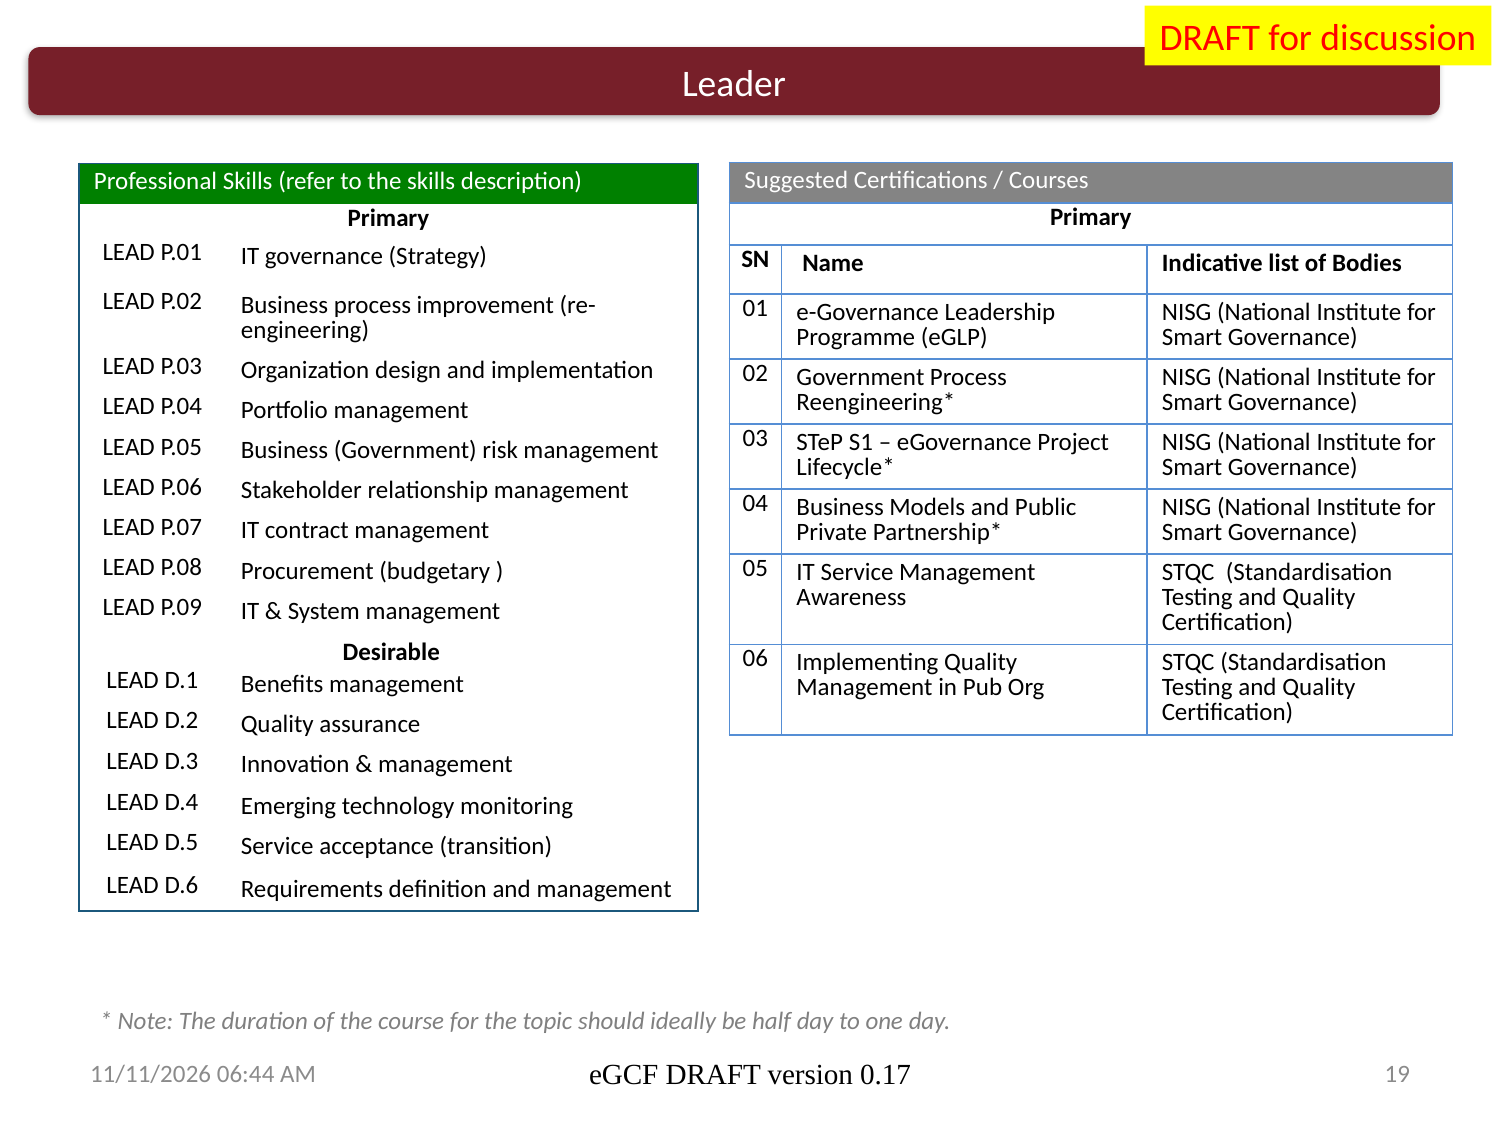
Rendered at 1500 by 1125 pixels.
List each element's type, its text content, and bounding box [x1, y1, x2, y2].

table_cell LEAD D.6 [80, 871, 226, 910]
table_header Suggested Certifications / Courses [730, 163, 1452, 202]
table_cell Business (Government) risk management [226, 433, 697, 473]
table_cell Business Models and Public Private Partnership* [782, 490, 1146, 553]
table_cell LEAD P.07 [80, 513, 226, 553]
text_box Leader [27, 46, 1441, 116]
table_cell Business process improvement (re-engineering) [226, 287, 697, 352]
table_cell LEAD P.01 [80, 238, 226, 287]
table_cell LEAD P.08 [80, 553, 226, 593]
table_cell NISG (National Institute for Smart Governance) [1148, 295, 1452, 358]
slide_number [75, 1042, 425, 1103]
table_cell Benefits management [226, 666, 697, 706]
table_cell IT & System management [226, 593, 697, 638]
table_cell Desirable [80, 638, 697, 666]
table_cell e-Governance Leadership Programme (eGLP) [782, 295, 1146, 358]
table_cell Requirements definition and management [226, 871, 697, 910]
footer eGCF DRAFT version 0.17 [512, 1042, 988, 1103]
table_cell Innovation & management [226, 747, 697, 788]
table_cell Service acceptance (transition) [226, 828, 697, 871]
table_cell Emerging technology monitoring [226, 788, 697, 828]
table_cell LEAD P.04 [80, 392, 226, 433]
table_cell STQC (Standardisation Testing and Quality Certification) [1148, 645, 1452, 734]
table_cell LEAD P.05 [80, 433, 226, 473]
table_cell Procurement (budgetary ) [226, 553, 697, 593]
table_cell LEAD P.03 [80, 352, 226, 392]
table_cell IT governance (Strategy) [226, 238, 697, 287]
text_box * Note: The duration of the course for the topic should ideally be half day to one day. [84, 997, 968, 1042]
slide_number 19 [1074, 1042, 1425, 1103]
table_cell Primary [730, 204, 1452, 244]
table_cell NISG (National Institute for Smart Governance) [1148, 360, 1452, 423]
table_cell Name [782, 246, 1146, 293]
table_cell Stakeholder relationship management [226, 473, 697, 513]
table_cell IT Service Management Awareness [782, 555, 1146, 644]
table_cell 01 [730, 295, 781, 358]
table_cell 05 [730, 555, 781, 644]
text_box DRAFT for discussion [1144, 5, 1492, 66]
table_cell LEAD D.2 [80, 706, 226, 747]
table_cell LEAD D.4 [80, 788, 226, 828]
table_cell LEAD D.3 [80, 747, 226, 788]
table_cell STeP S1 – eGovernance Project Lifecycle* [782, 425, 1146, 488]
table_cell 04 [730, 490, 781, 553]
table_header Professional Skills (refer to the skills description) [80, 164, 697, 204]
table_cell Quality assurance [226, 706, 697, 747]
table_cell Primary [80, 204, 697, 238]
table_cell LEAD D.5 [80, 828, 226, 871]
table_cell 06 [730, 645, 781, 734]
table_cell NISG (National Institute for Smart Governance) [1148, 490, 1452, 553]
table_cell Organization design and implementation [226, 352, 697, 392]
table_cell Implementing Quality Management in Pub Org [782, 645, 1146, 734]
table_cell NISG (National Institute for Smart Governance) [1148, 425, 1452, 488]
table_cell LEAD D.1 [80, 666, 226, 706]
table_cell LEAD P.09 [80, 593, 226, 638]
table_cell 02 [730, 360, 781, 423]
table_cell Indicative list of Bodies [1148, 246, 1452, 293]
table_cell STQC (Standardisation Testing and Quality Certification) [1148, 555, 1452, 644]
table_cell LEAD P.06 [80, 473, 226, 513]
table_cell Government Process Reengineering* [782, 360, 1146, 423]
table_cell LEAD P.02 [80, 287, 226, 352]
table_cell IT contract management [226, 513, 697, 553]
table_cell 03 [730, 425, 781, 488]
table_cell SN [730, 246, 781, 293]
table_cell Portfolio management [226, 392, 697, 433]
